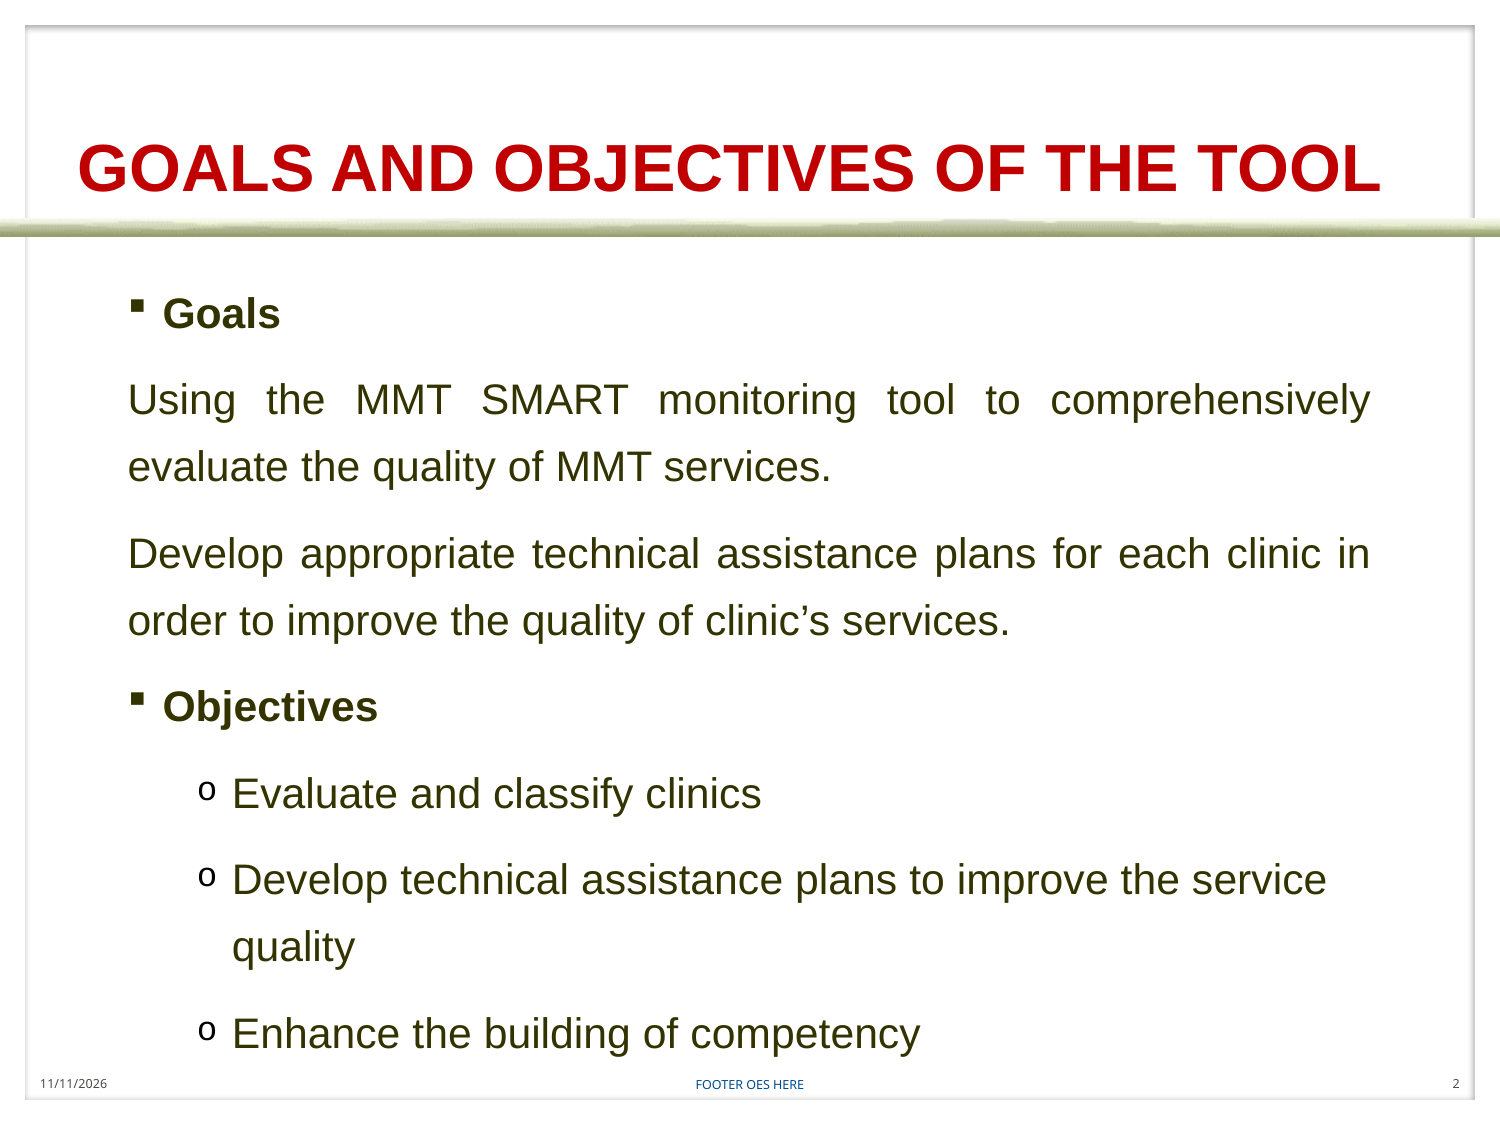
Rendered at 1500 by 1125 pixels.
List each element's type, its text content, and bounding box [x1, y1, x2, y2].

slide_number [24, 1069, 375, 1100]
footer FOOTER OES HERE [512, 1069, 988, 1100]
title GOALS AND OBJECTIVES OF THE TOOL [62, 87, 1488, 213]
slide_number 2 [1125, 1069, 1475, 1100]
list Goals Using the MMT SMART monitoring tool to comprehensively evaluate the quality of MMT services. Develop appropriate technical assistance plans for each clinic in order to improve the quality of clinic’s services. Objectives Evaluate and classify clinics Develop technical assistance plans to improve the service quality Enhance the building of competency [112, 262, 1388, 1070]
picture [0, 218, 1500, 237]
